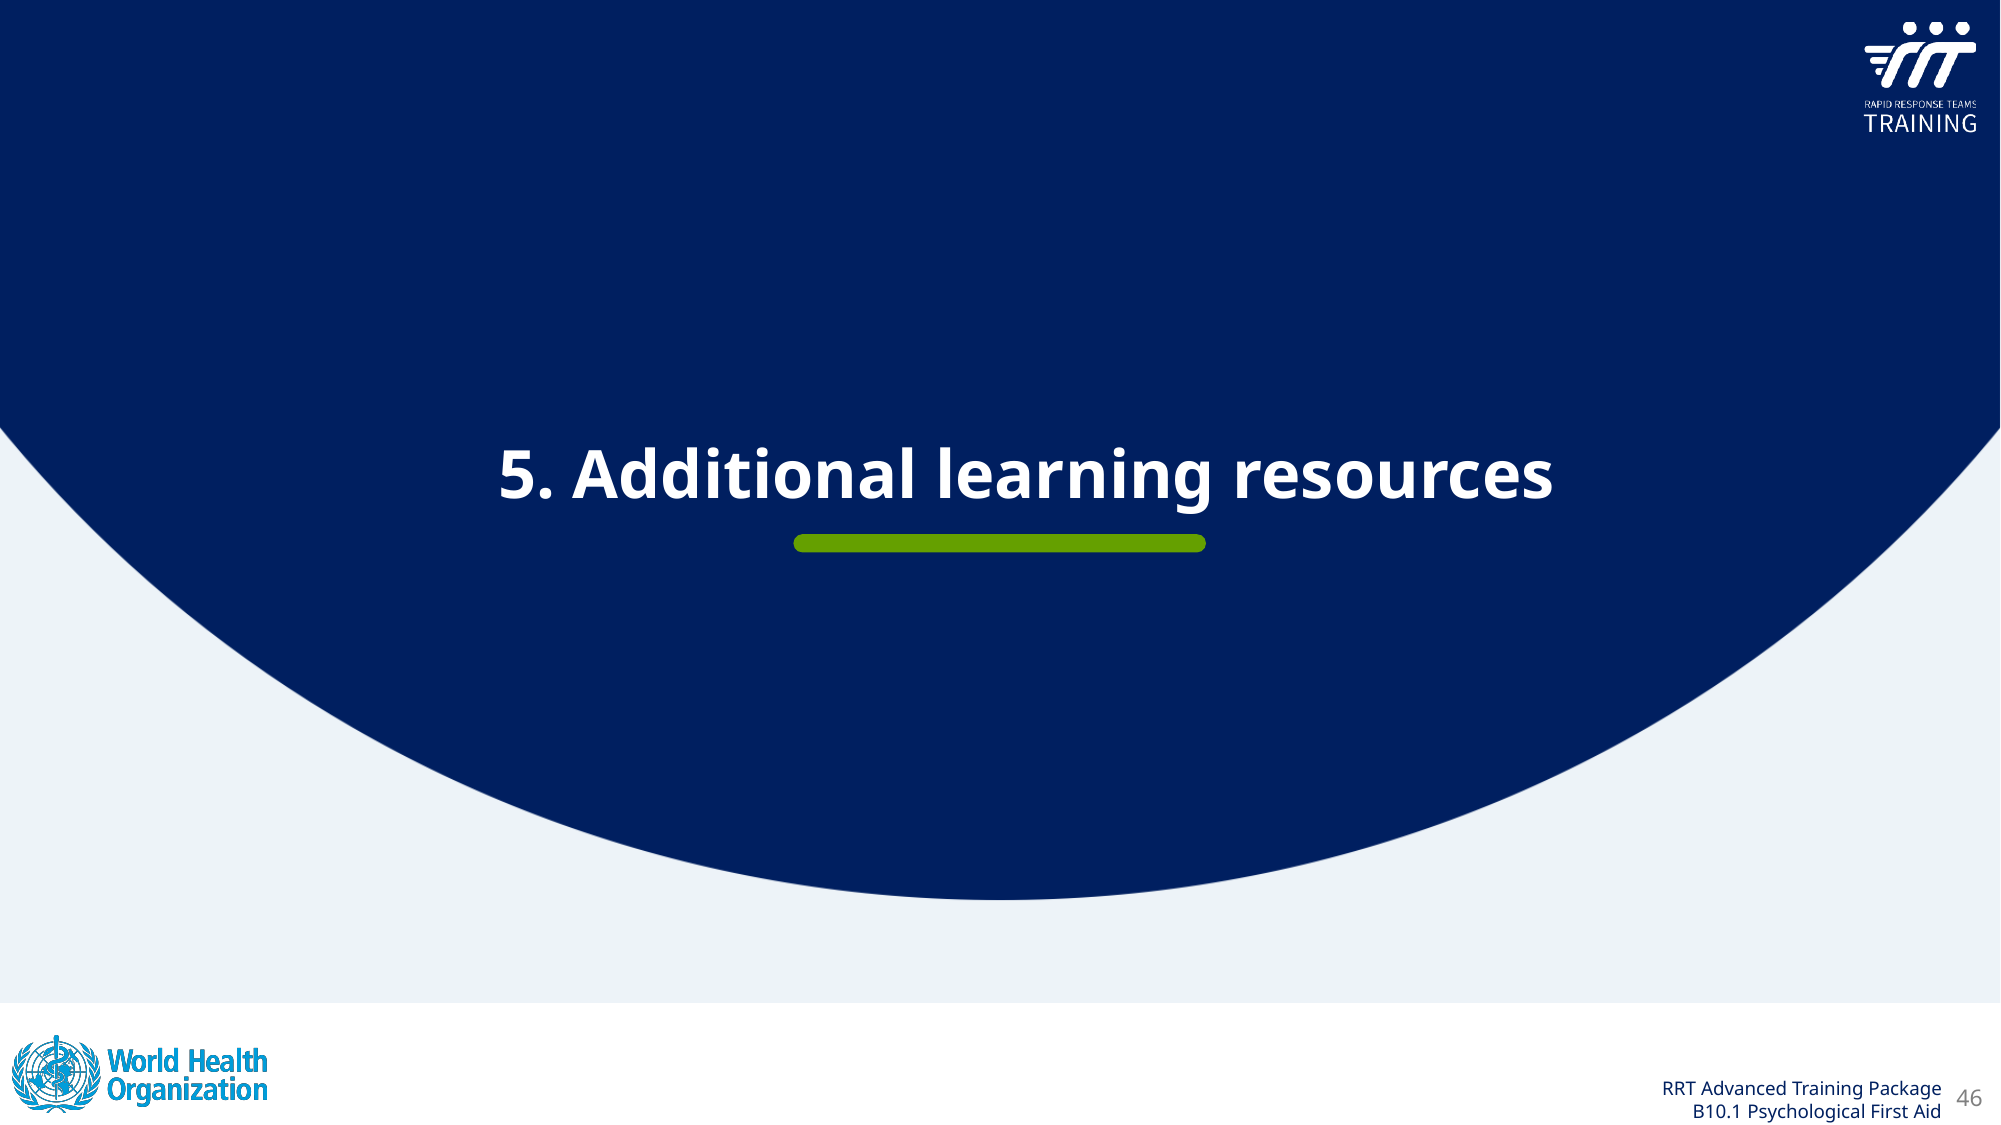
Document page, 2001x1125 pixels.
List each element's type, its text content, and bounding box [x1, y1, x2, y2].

picture [24, 1054, 36, 1087]
picture [34, 1054, 43, 1078]
picture [0, 0, 2001, 1003]
picture [50, 1108, 62, 1113]
picture [46, 1056, 54, 1062]
picture [59, 1035, 267, 1113]
picture [40, 1062, 47, 1070]
picture [22, 1062, 26, 1077]
picture [36, 1088, 78, 1105]
picture [71, 1053, 90, 1091]
picture [12, 1083, 48, 1113]
picture [12, 1035, 54, 1068]
text_box 5. Additional learning resources [96, 323, 1958, 631]
picture [30, 1083, 37, 1091]
